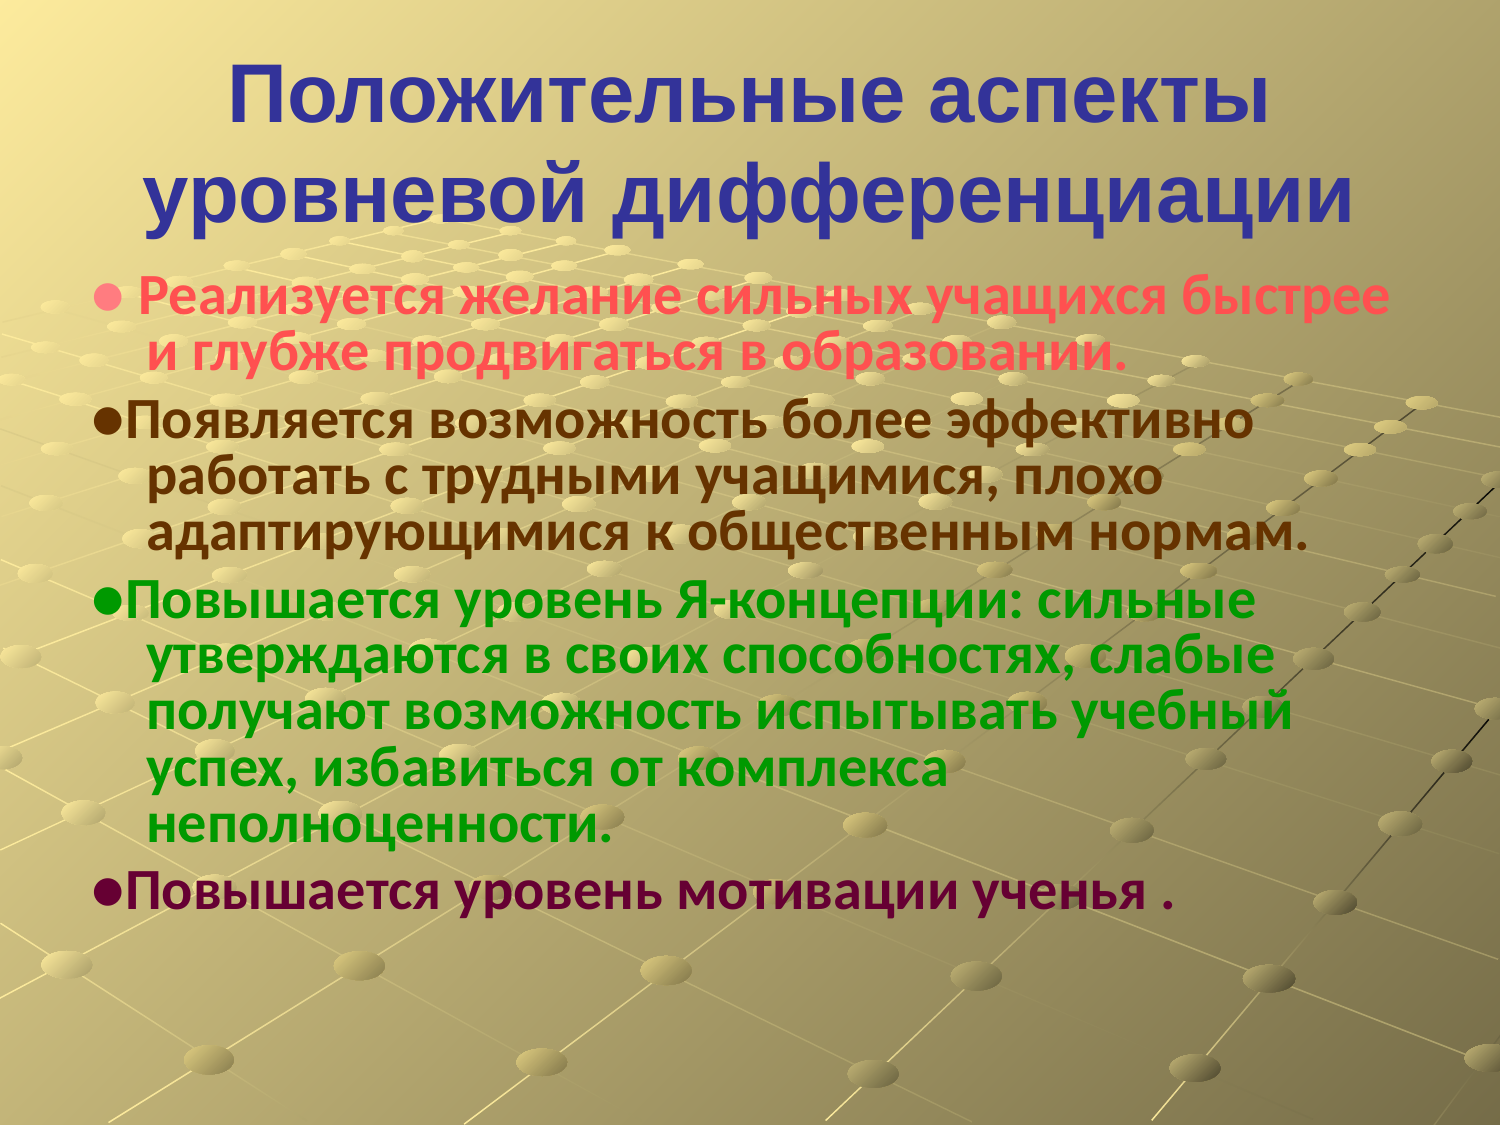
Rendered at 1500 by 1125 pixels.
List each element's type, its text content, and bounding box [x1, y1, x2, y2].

list ● Реализуется желание сильных учащихся быстрее и глубже продвигаться в образовании. ●Появляется возможность более эффективно работать с трудными учащимися, плохо адаптирующимися к общественным нормам. ●Повышается уровень Я-концепции: сильные утверждаются в своих способностях, слабые получают возможность испытывать учебный успех, избавиться от комплекса неполноценности. ●Повышается уровень мотивации ученья . [74, 262, 1426, 1007]
title Положительные аспекты уровневой дифференциации [74, 44, 1426, 233]
